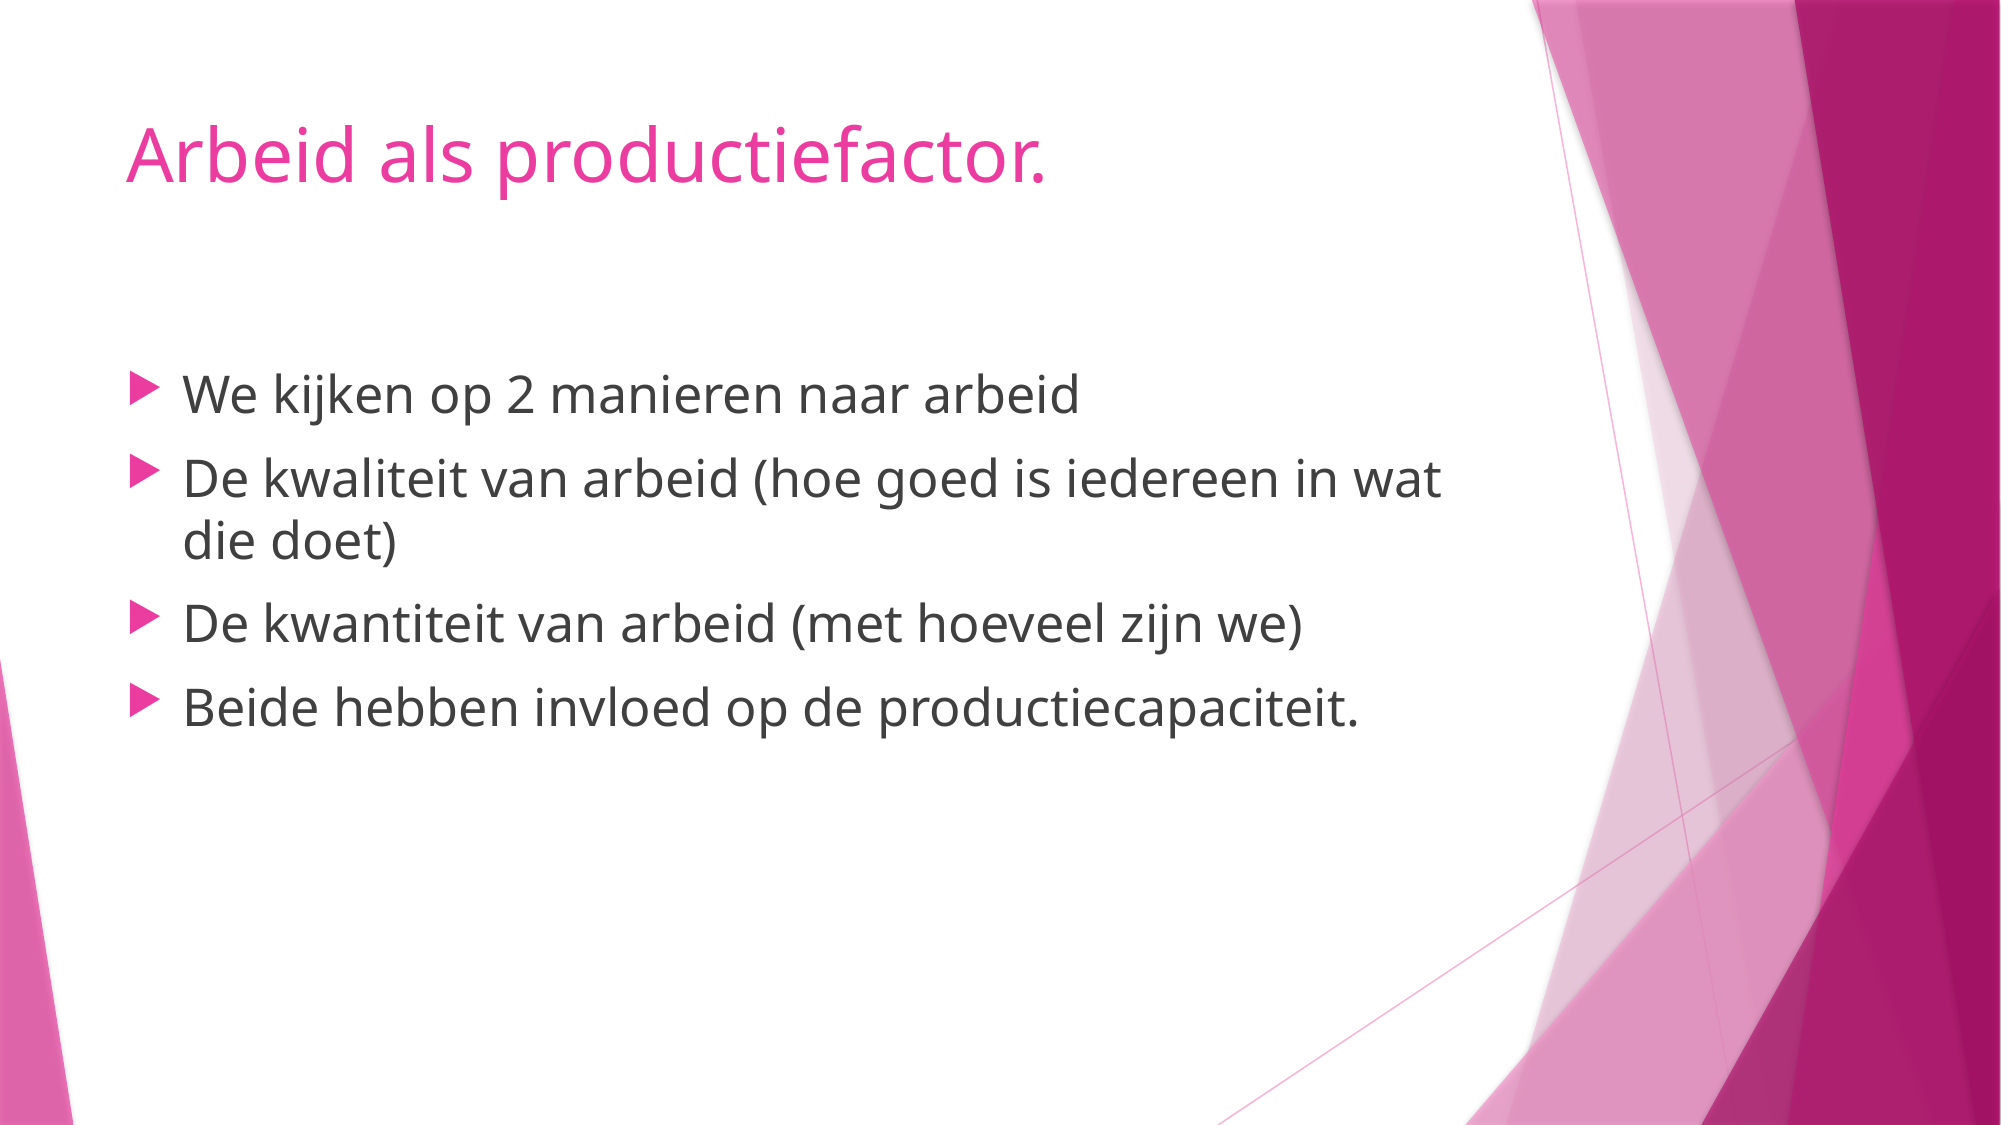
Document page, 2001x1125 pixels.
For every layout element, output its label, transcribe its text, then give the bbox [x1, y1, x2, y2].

list We kijken op 2 manieren naar arbeid De kwaliteit van arbeid (hoe goed is iedereen in wat die doet) De kwantiteit van arbeid (met hoeveel zijn we) Beide hebben invloed op de productiecapaciteit. [111, 354, 1522, 992]
title Arbeid als productiefactor. [111, 99, 1522, 317]
